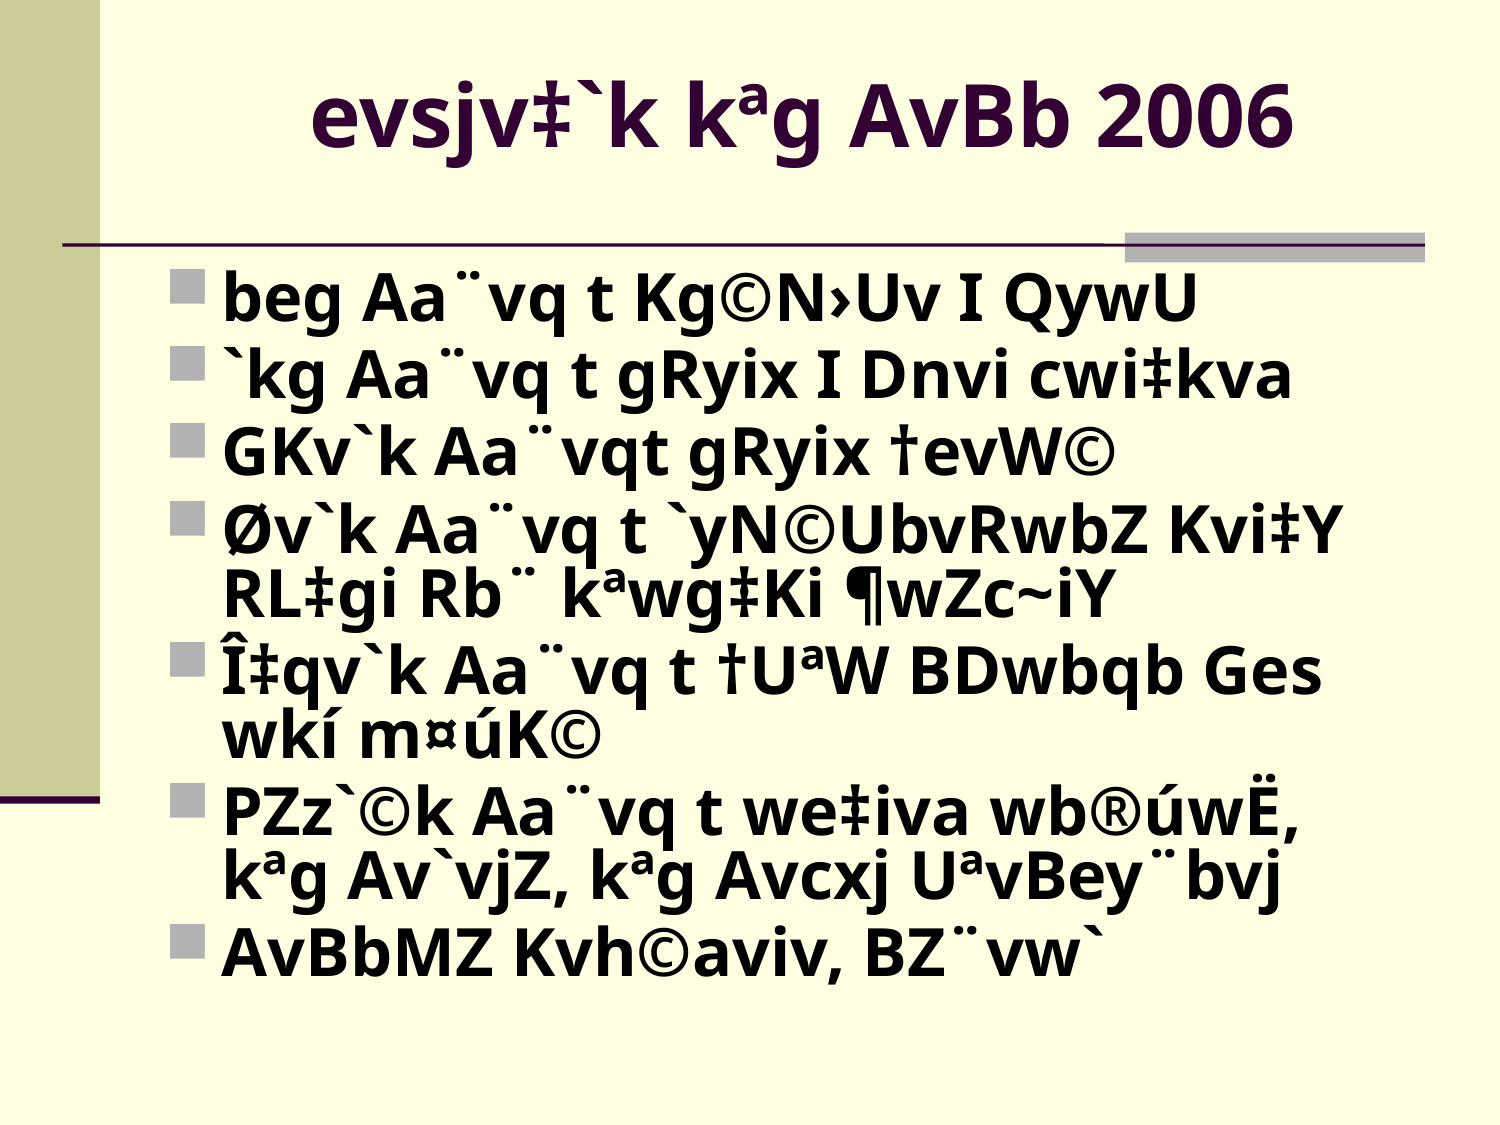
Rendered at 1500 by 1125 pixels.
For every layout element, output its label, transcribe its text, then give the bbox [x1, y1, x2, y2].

list beg Aa¨vq t Kg©N›Uv I QywU `kg Aa¨vq t gRyix I Dnvi cwi‡kva GKv`k Aa¨vqt gRyix †evW© Øv`k Aa¨vq t `yN©UbvRwbZ Kvi‡Y RL‡gi Rb¨ kªwg‡Ki ¶wZc~iY Î‡qv`k Aa¨vq t †UªW BDwbqb Ges wkí m¤úK© PZz`©k Aa¨vq t we‡iva wb®úwË, kªg Av`vjZ, kªg Avcxj UªvBey¨bvj AvBbMZ Kvh©aviv, BZ¨vw` [149, 262, 1426, 1006]
title evsjv‡`k kªg AvBb 2006 [237, 37, 1369, 188]
